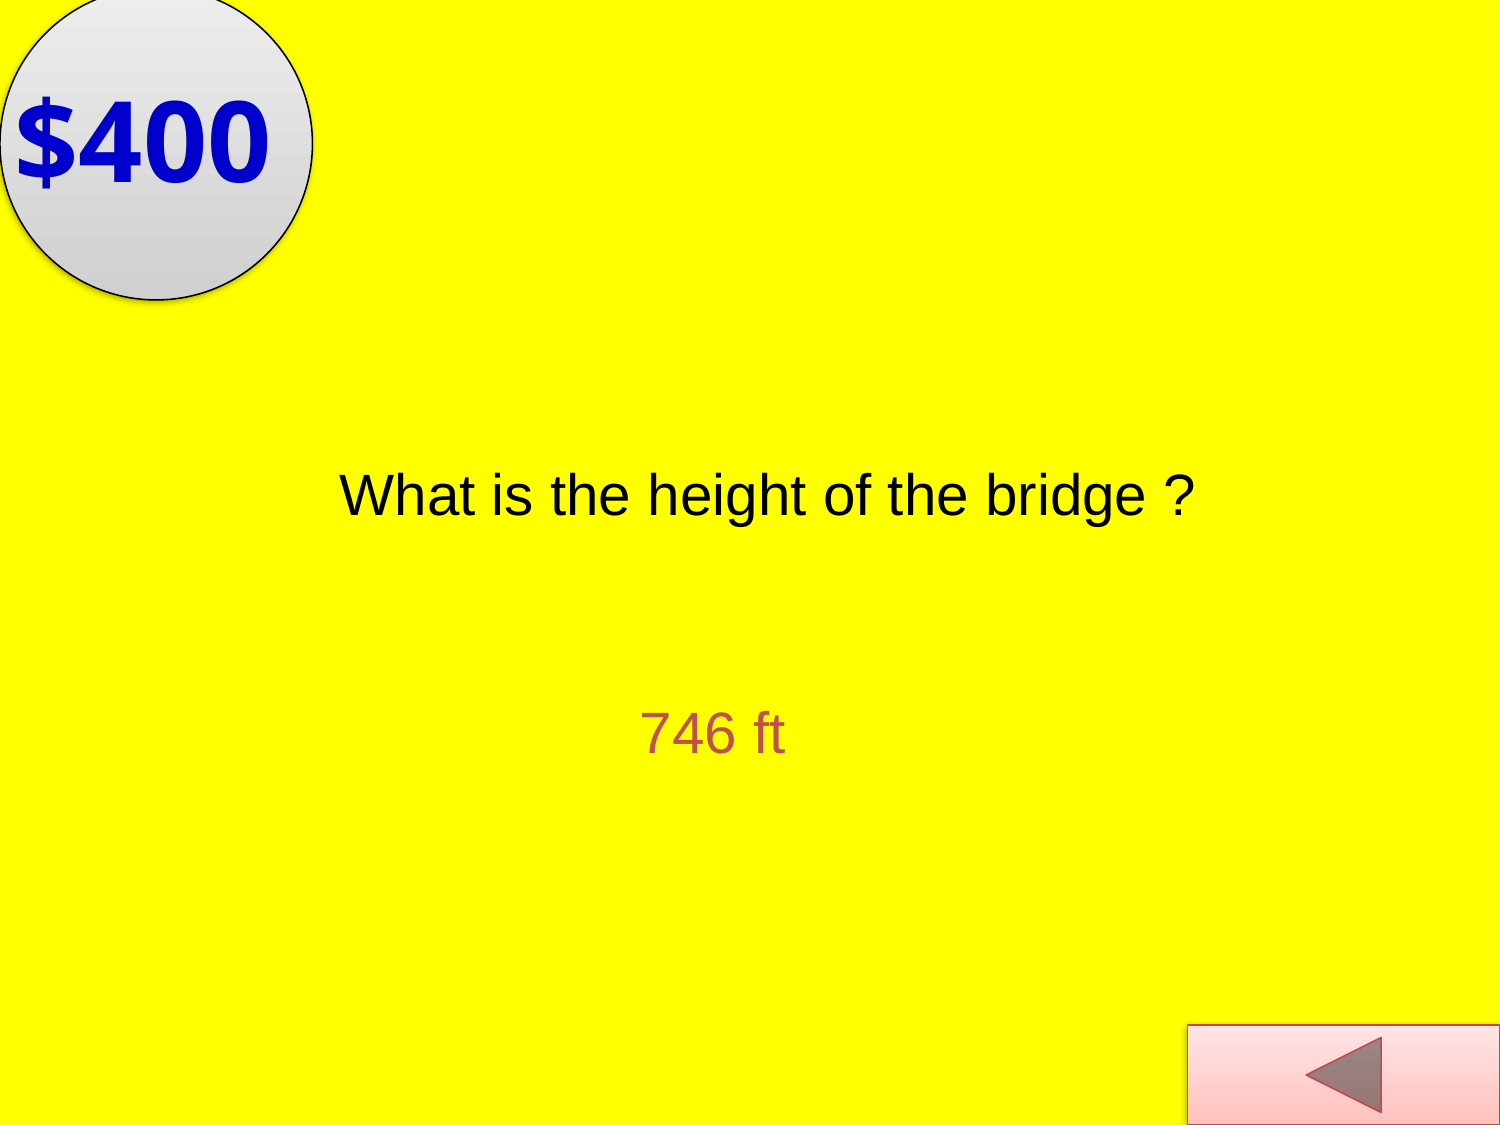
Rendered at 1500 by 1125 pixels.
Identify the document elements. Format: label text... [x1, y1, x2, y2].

text_box $400 [0, 62, 1425, 213]
text_box [1187, 1024, 1500, 1125]
text_box What is the height of the bridge ? [324, 450, 1300, 535]
text_box [22, 0, 291, 62]
text_box 746 ft [624, 687, 813, 773]
text_box [15, 213, 298, 301]
